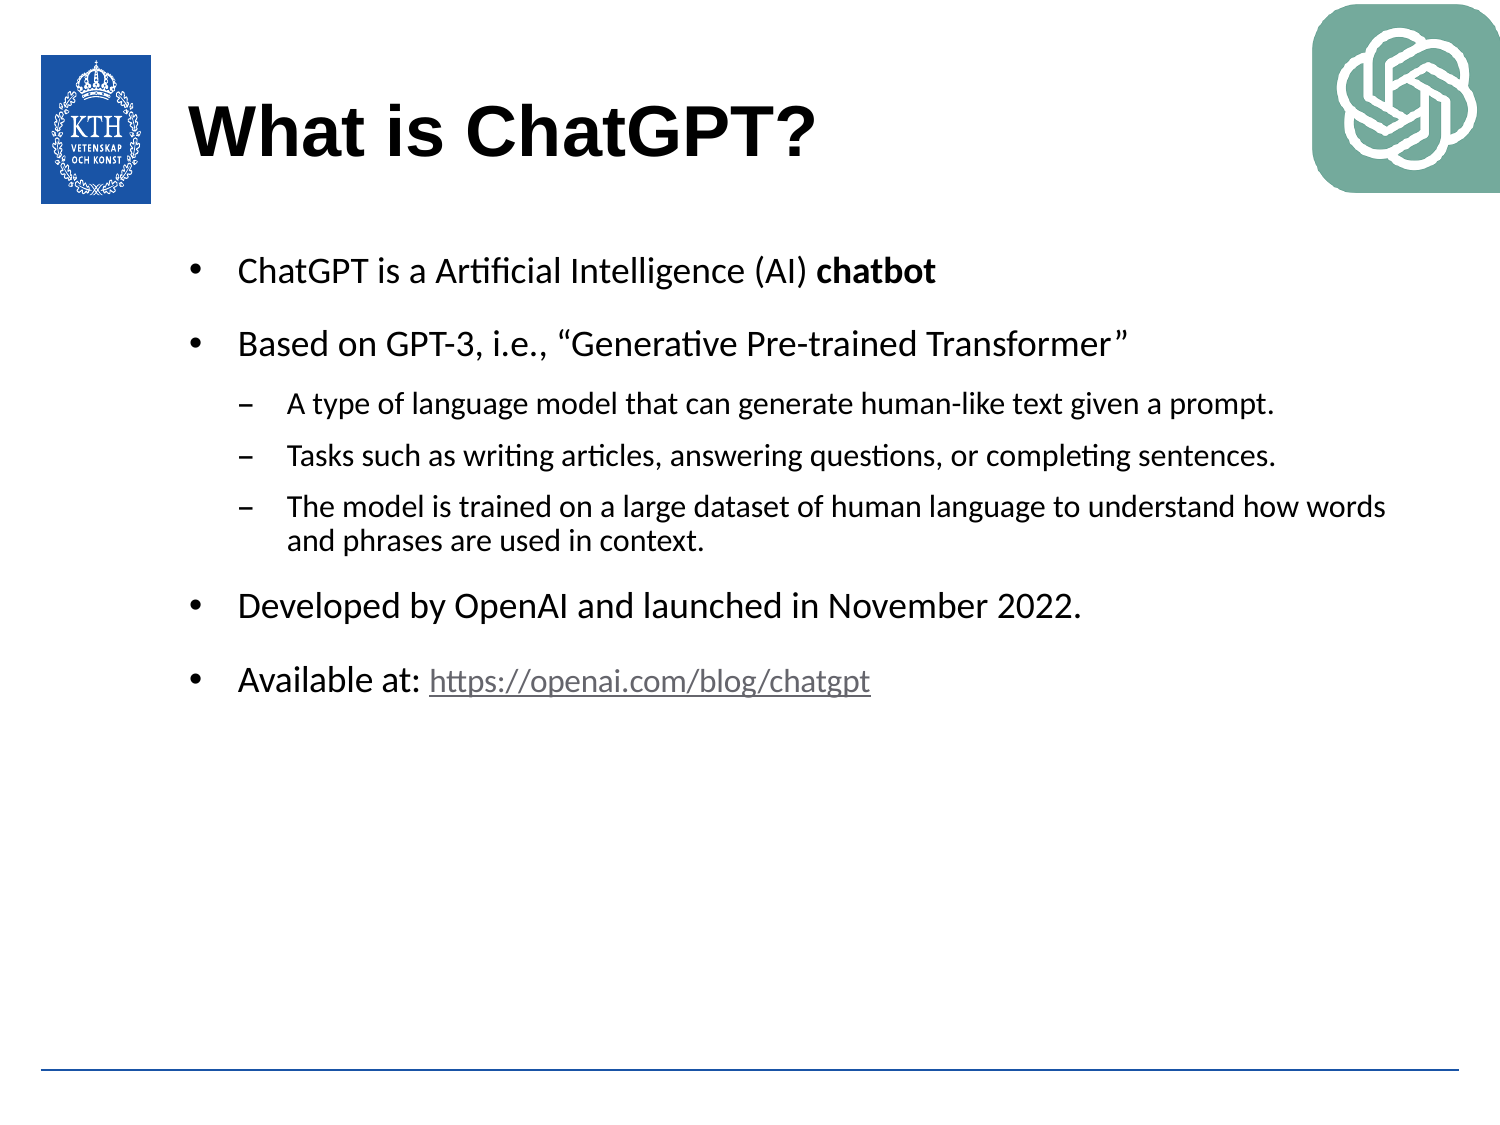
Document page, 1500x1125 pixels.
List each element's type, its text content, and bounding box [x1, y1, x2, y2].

list ChatGPT is a Artificial Intelligence (AI) chatbot Based on GPT-3, i.e., “Generative Pre-trained Transformer” A type of language model that can generate human-like text given a prompt. Tasks such as writing articles, answering questions, or completing sentences. The model is trained on a large dataset of human language to understand how words and phrases are used in context. Developed by OpenAI and launched in November 2022. Available at: https://openai.com/blog/chatgpt [174, 243, 1415, 1034]
title What is ChatGPT? [173, 55, 1413, 203]
picture [1312, 4, 1500, 193]
